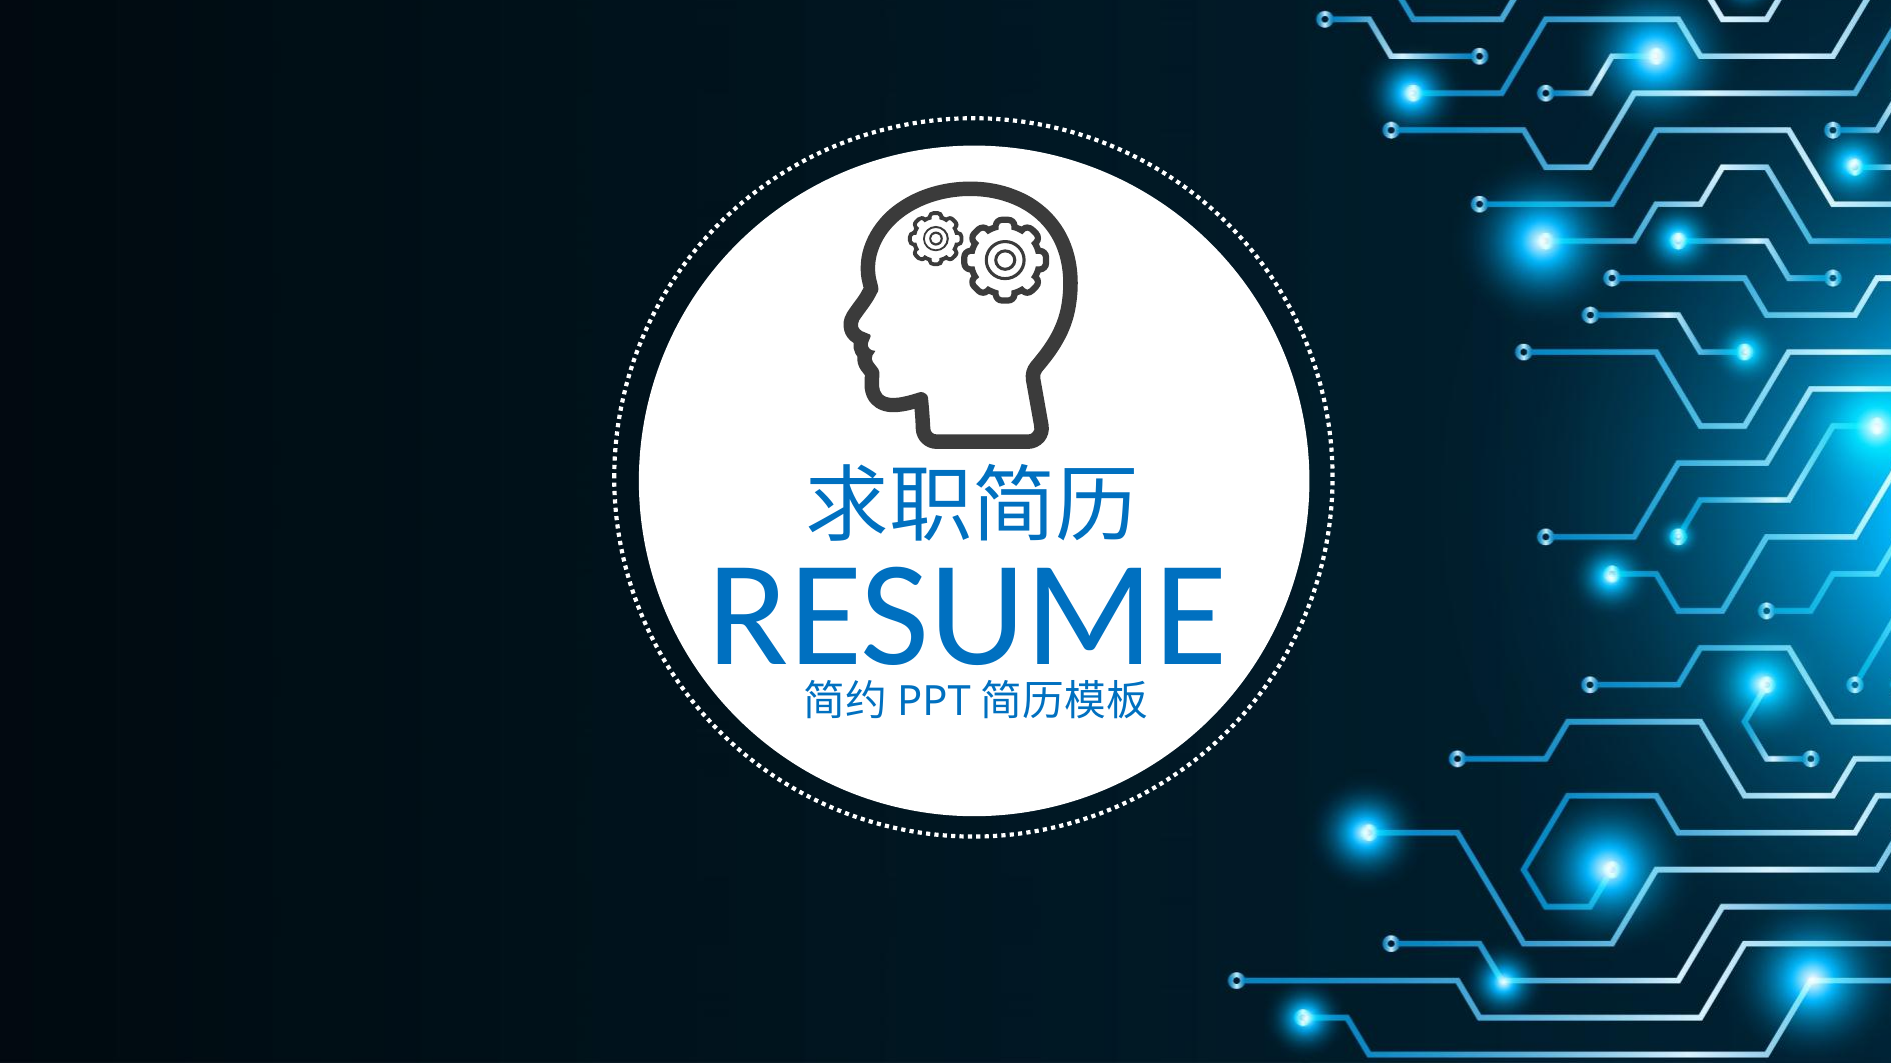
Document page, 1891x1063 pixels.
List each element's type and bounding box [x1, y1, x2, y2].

text_box [0, 0, 1891, 1063]
text_box [907, 210, 964, 267]
text_box [613, 117, 1333, 837]
text_box [960, 216, 1050, 304]
